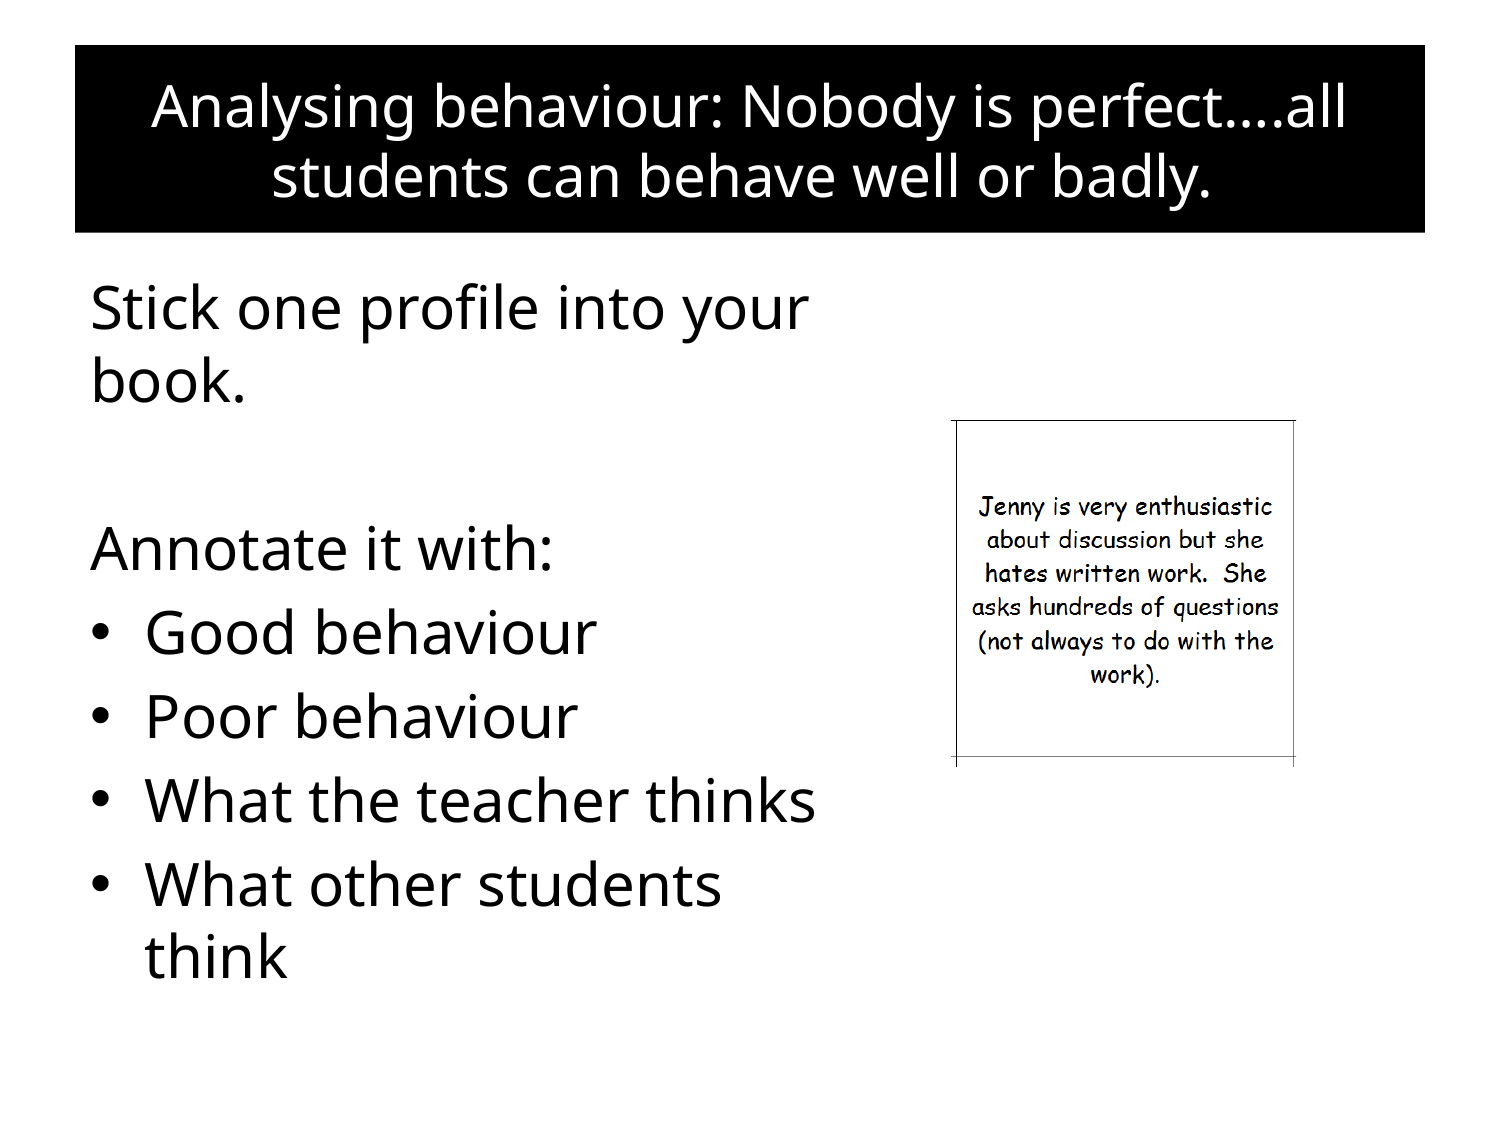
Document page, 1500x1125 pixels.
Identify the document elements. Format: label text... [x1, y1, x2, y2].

title Analysing behaviour: Nobody is perfect….all students can behave well or badly. [75, 45, 1425, 233]
picture [950, 414, 1297, 767]
list Stick one profile into your book. Annotate it with: Good behaviour Poor behaviour What the teacher thinks What other students think [75, 262, 845, 1005]
